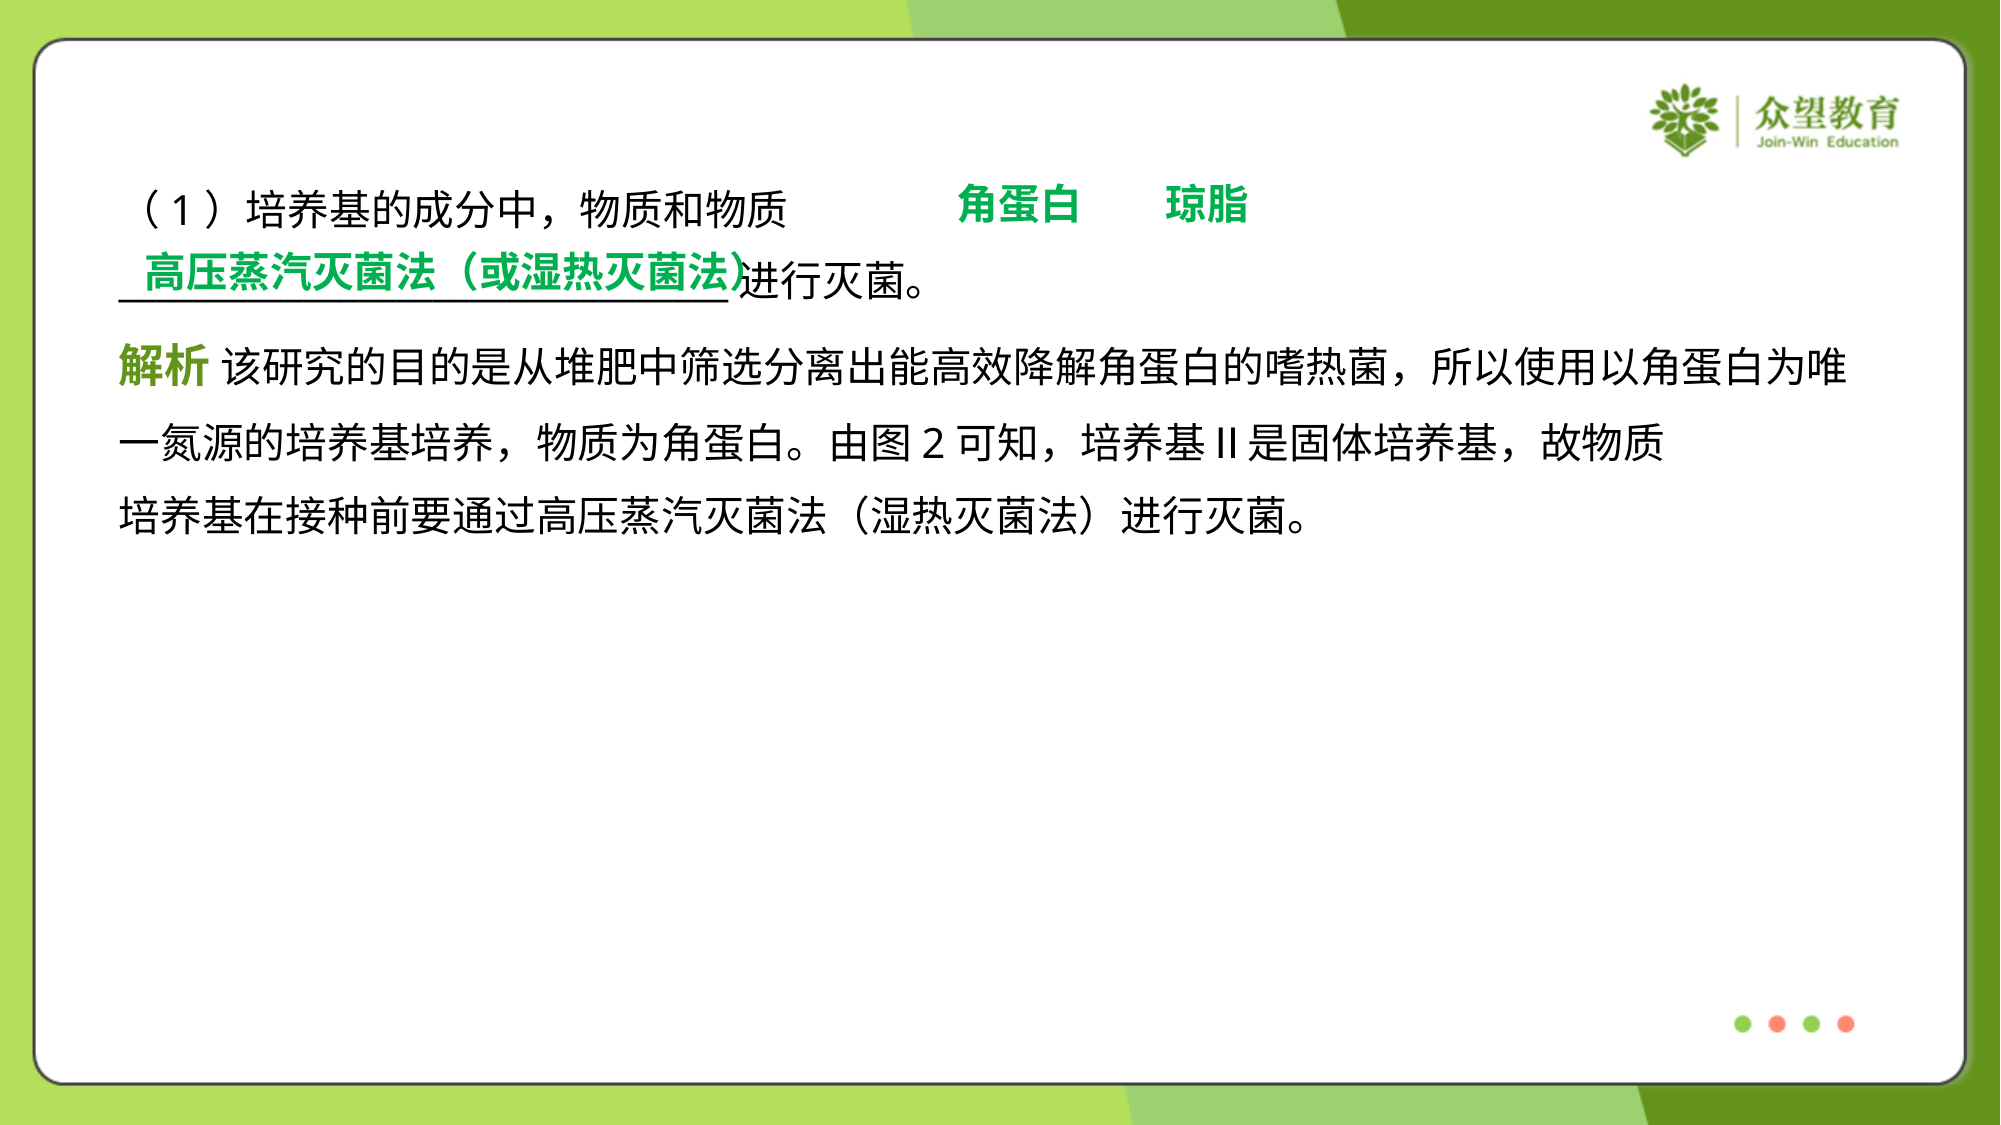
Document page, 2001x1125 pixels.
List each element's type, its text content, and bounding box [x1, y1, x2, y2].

text_box 高压蒸汽灭菌法（或湿热灭菌法） [130, 224, 786, 289]
text_box 角蛋白 [941, 152, 1098, 220]
text_box 琼脂 [1150, 152, 1264, 220]
picture [0, 0, 2000, 1125]
